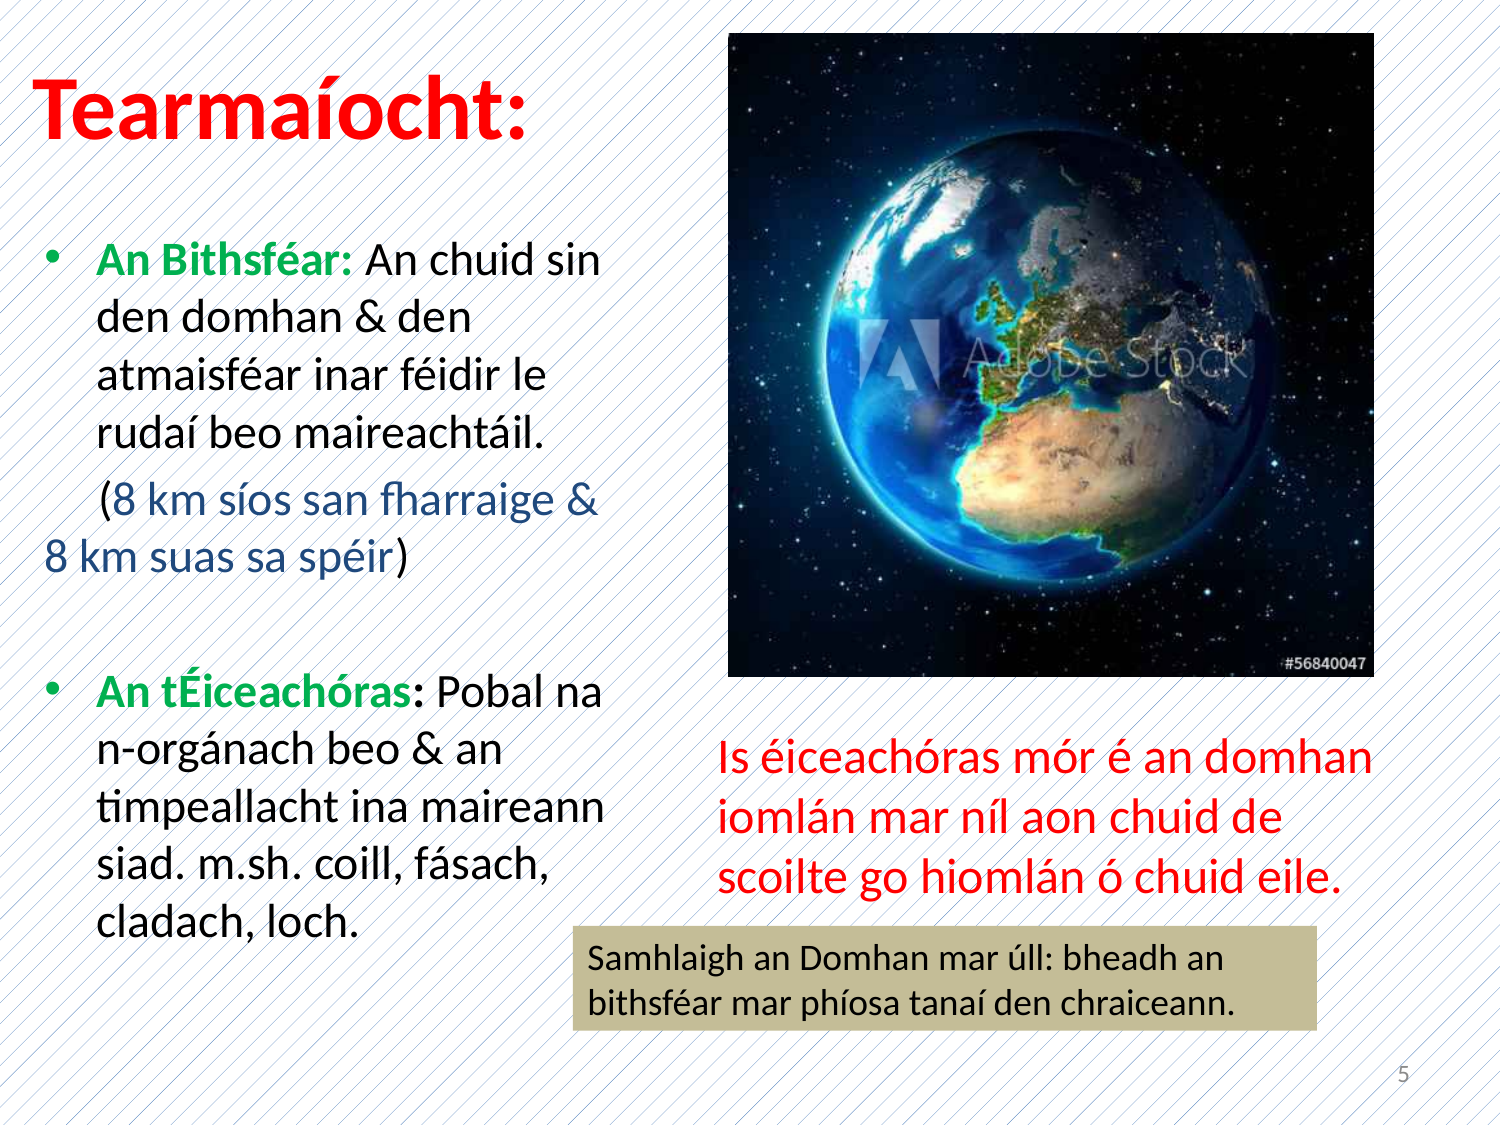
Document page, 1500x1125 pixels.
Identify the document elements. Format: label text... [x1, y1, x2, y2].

slide_number 5 [1074, 1042, 1425, 1103]
picture [728, 32, 1374, 678]
text_box Samhlaigh an Domhan mar úll: bheadh an bithsféar mar phíosa tanaí den chraiceann. [572, 925, 1317, 1031]
list An Bithsféar: An chuid sin den domhan & den atmaisféar inar féidir le rudaí beo maireachtáil. (8 km síos san fharraige & 8 km suas sa spéir) An tÉiceachóras: Pobal na n-orgánach beo & an timpeallacht ina maireann siad. m.sh. coill, fásach, cladach, loch. [29, 219, 632, 1012]
text_box Is éiceachóras mór é an domhan iomlán mar níl aon chuid de scoilte go hiomlán ó chuid eile. [702, 715, 1397, 956]
title Tearmaíocht: [17, 33, 726, 173]
